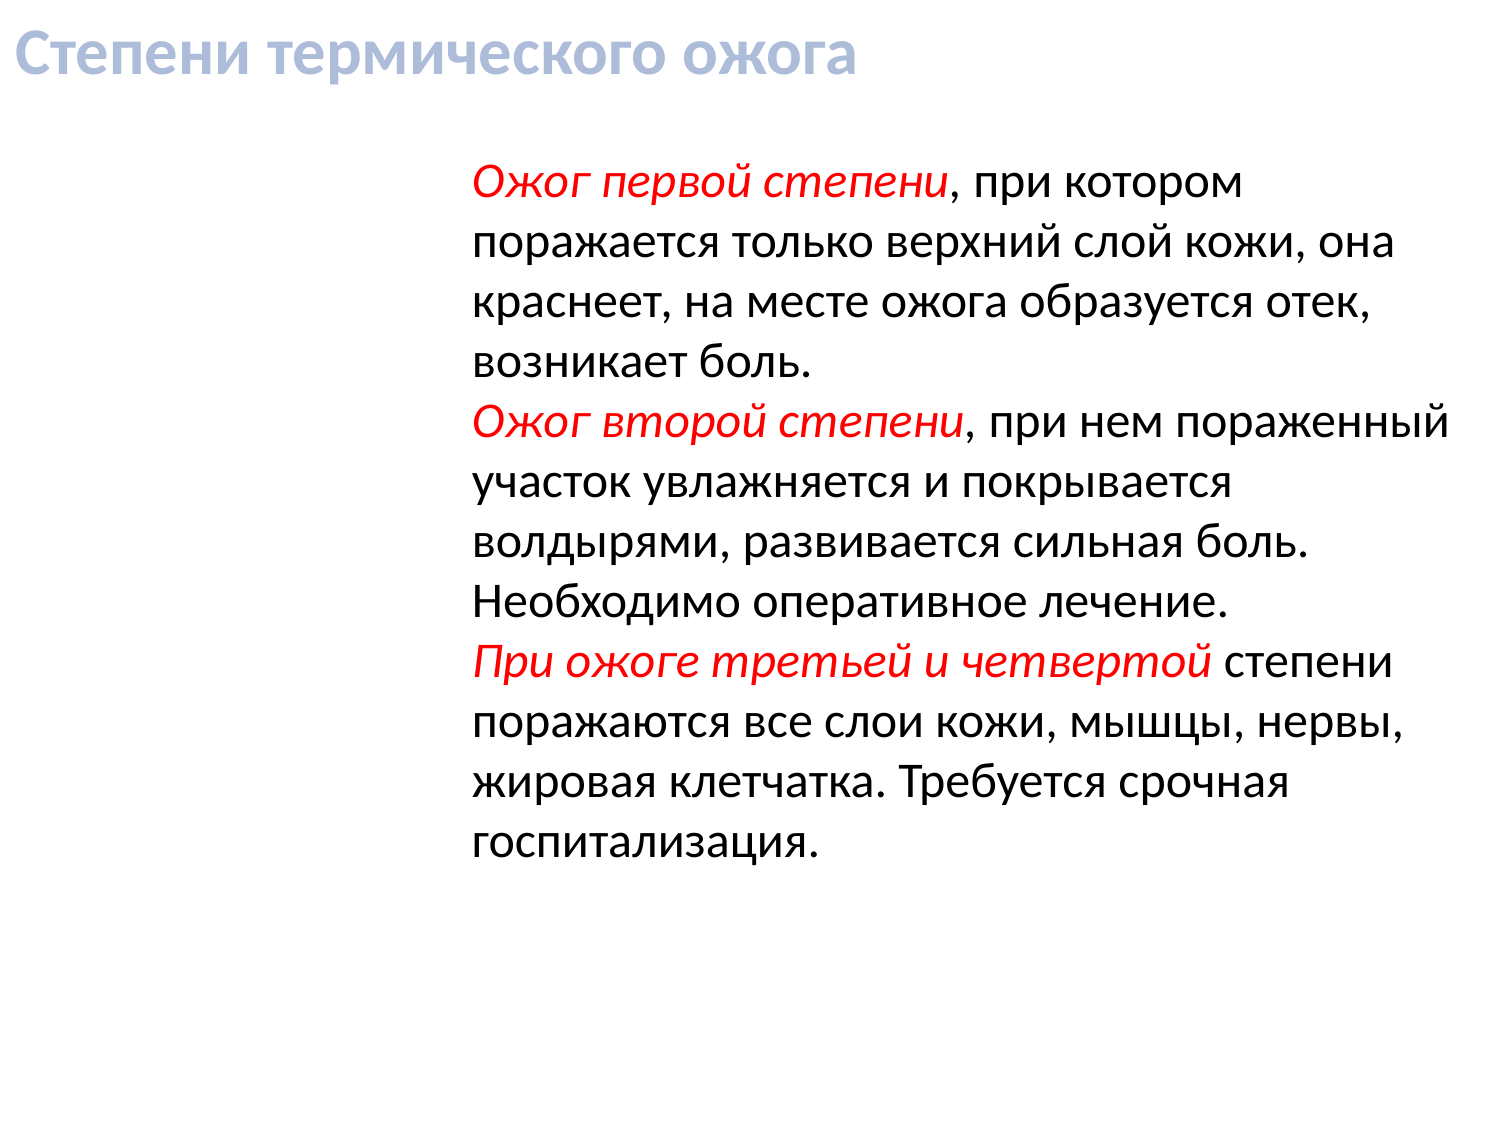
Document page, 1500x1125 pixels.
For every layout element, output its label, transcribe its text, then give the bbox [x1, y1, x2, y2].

text_box Степени термического ожога [0, 0, 1500, 95]
text_box Ожог первой степени, при котором поражается только верхний слой кожи, она краснеет, на месте ожога образуется отек, возникает боль. Ожог второй степени, при нем пораженный участок увлажняется и покрывается волдырями, развивается сильная боль. Необходимо оперативное лечение. При ожоге третьей и четвертой степени поражаются все слои кожи, мышцы, нервы, жировая клетчатка. Требуется срочная госпитализация. [457, 140, 1500, 936]
